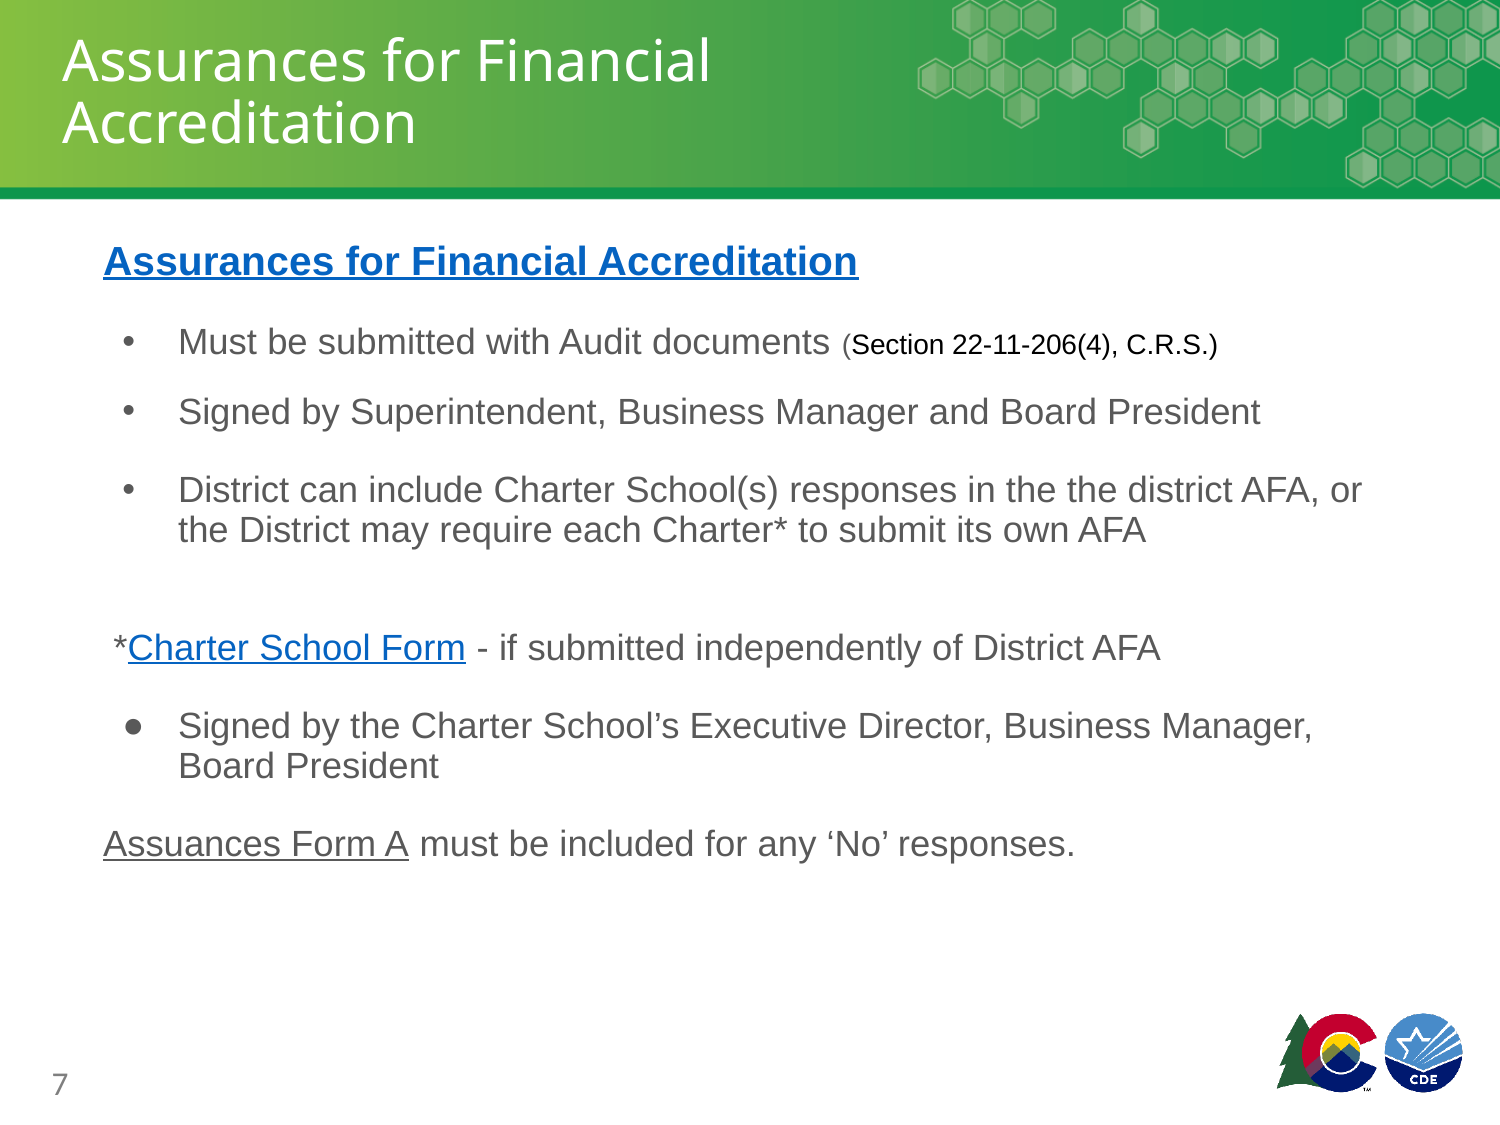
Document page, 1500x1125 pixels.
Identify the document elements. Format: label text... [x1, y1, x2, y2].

list Assurances for Financial Accreditation Must be submitted with Audit documents (Section 22‑11‑206(4), C.R.S.) Signed by Superintendent, Business Manager and Board President District can include Charter School(s) responses in the the district AFA, or the District may require each Charter* to submit its own AFA *Charter School Form - if submitted independently of District AFA Signed by the Charter School’s Executive Director, Business Manager, Board President Assuances Form A must be included for any ‘No’ responses. [103, 239, 1397, 1002]
picture [1275, 1012, 1463, 1093]
slide_number 7 [36, 1054, 375, 1115]
picture [0, 0, 1500, 200]
title Assurances for Financial Accreditation [62, 31, 1061, 156]
